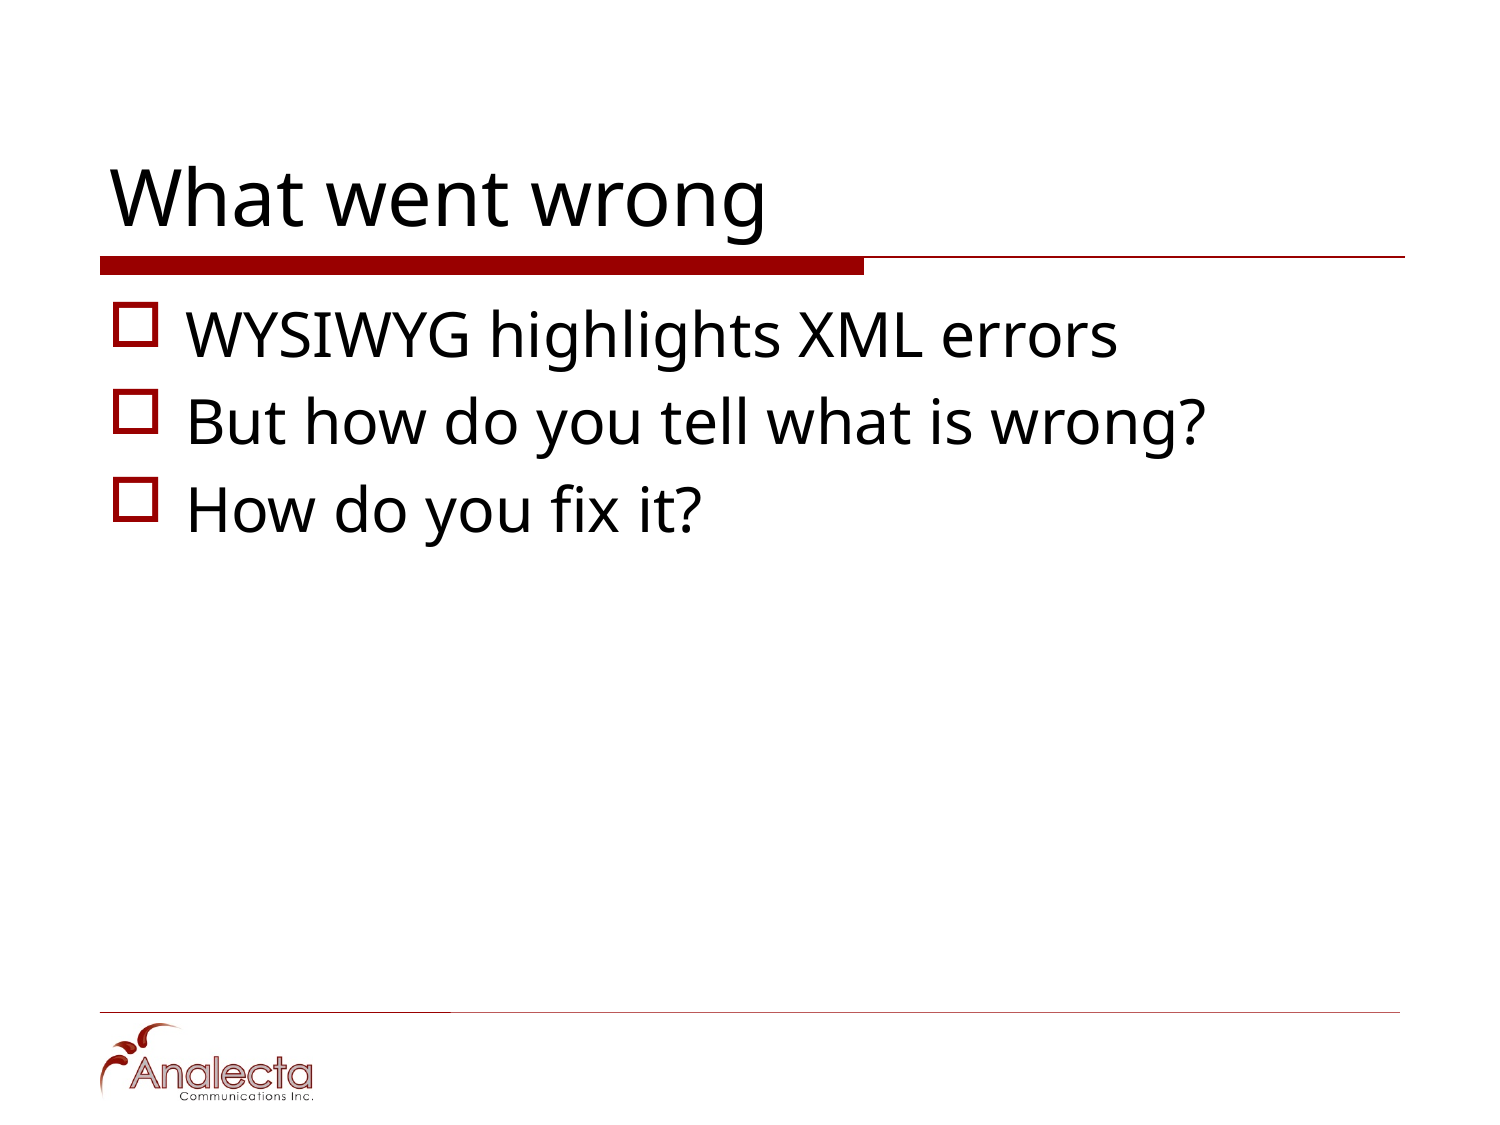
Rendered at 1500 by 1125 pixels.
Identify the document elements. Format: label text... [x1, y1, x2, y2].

picture [100, 1023, 313, 1101]
title What went wrong [94, 50, 1407, 250]
list WYSIWYG highlights XML errors But how do you tell what is wrong? How do you fix it? [92, 287, 1406, 988]
